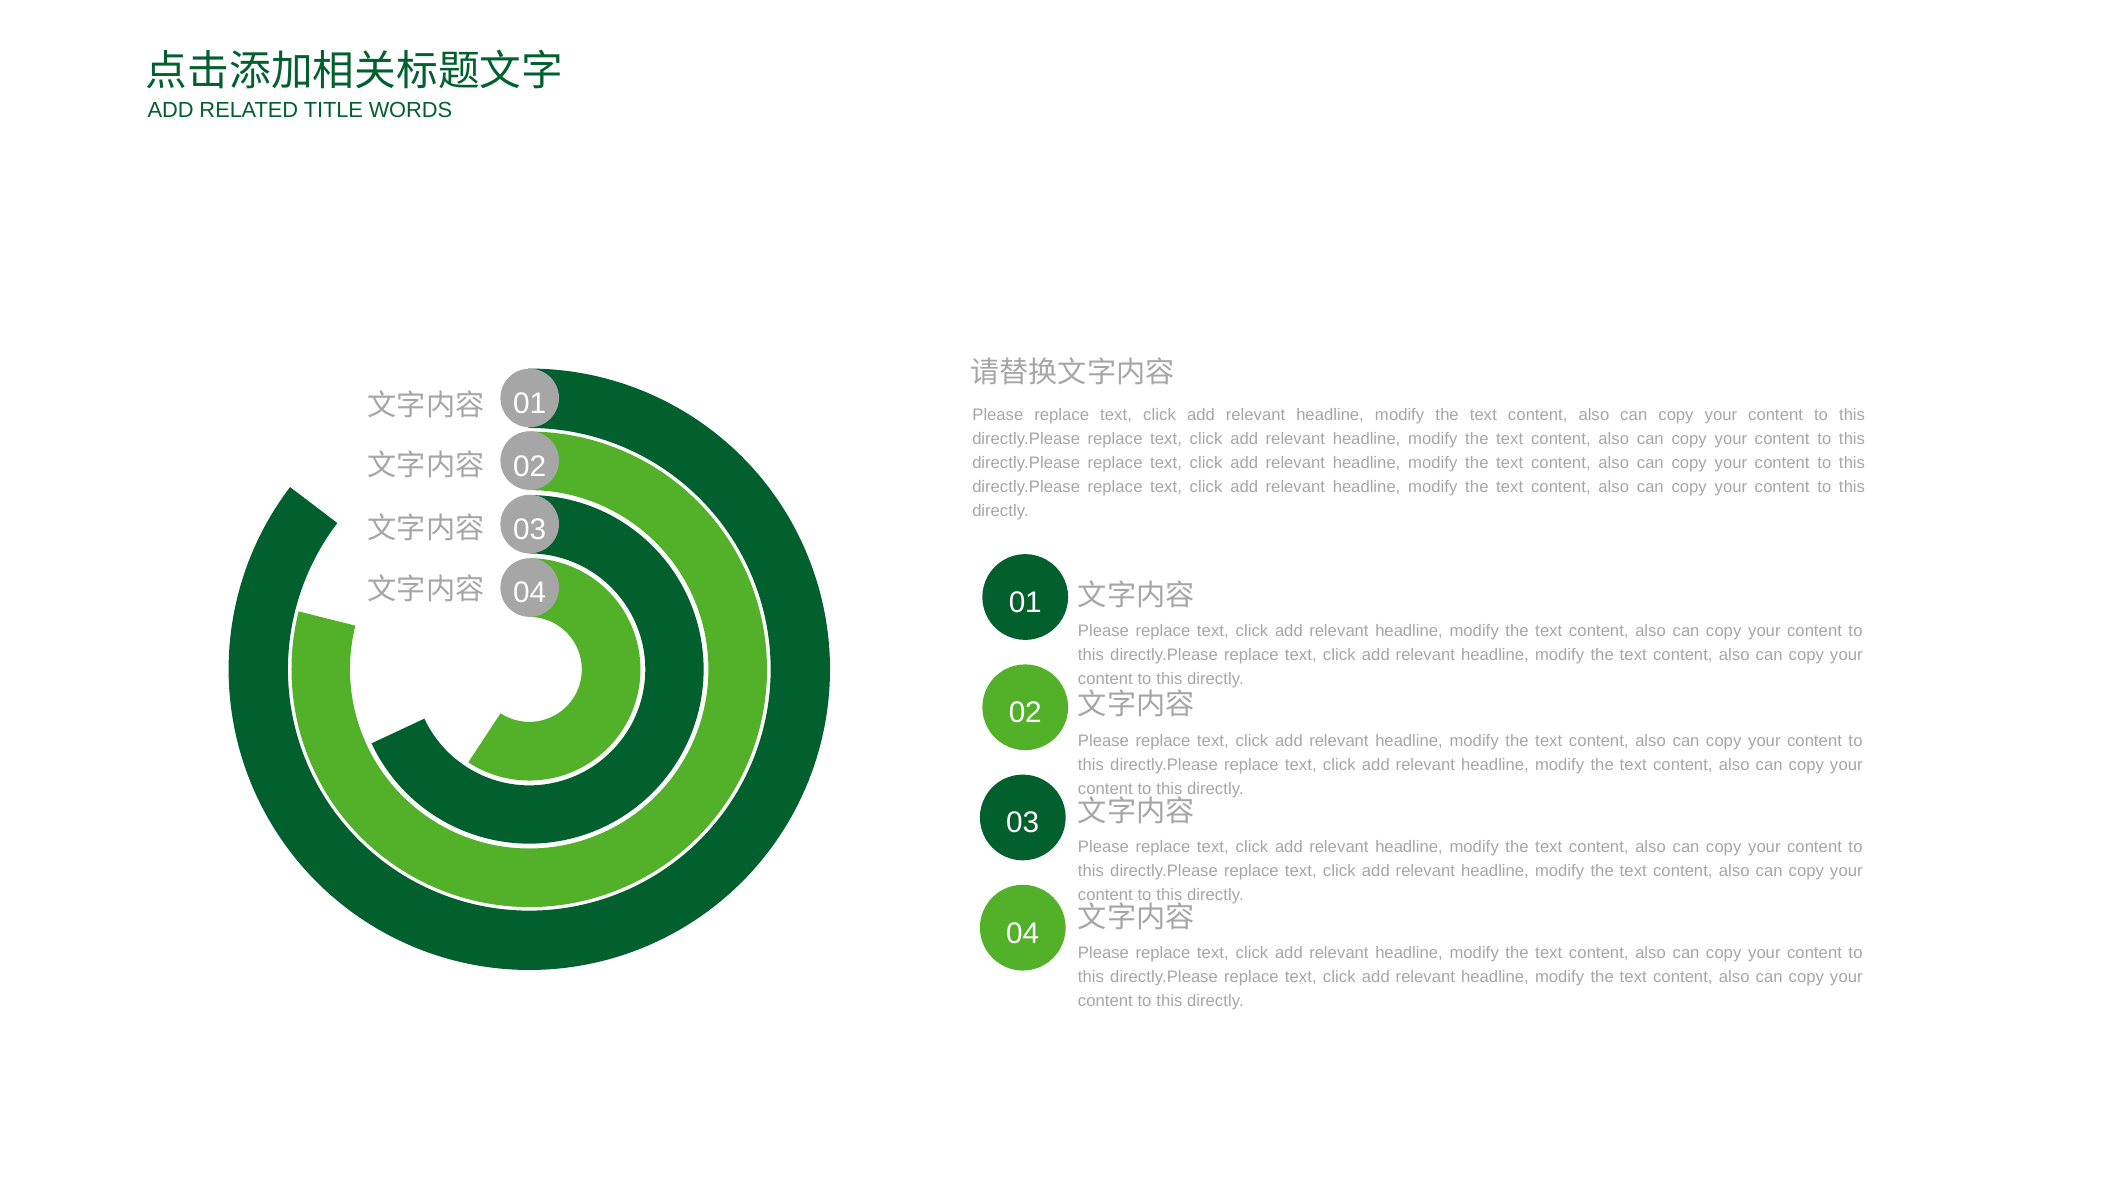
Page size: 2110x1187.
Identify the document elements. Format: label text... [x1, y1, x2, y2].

text_box 文字内容 [1077, 688, 1251, 721]
text_box Please replace text, click add relevant headline, modify the text content, also can copy your content to this directly.Please replace text, click add relevant headline, modify the text content, also can copy your content to this directly. [1077, 937, 1864, 1010]
text_box 文字内容 [1077, 904, 1251, 933]
text_box 02 [981, 663, 1070, 752]
text_box 点击添加相关标题文字 [145, 43, 564, 95]
text_box Please replace text, click add relevant headline, modify the text content, also can copy your content to this directly.Please replace text, click add relevant headline, modify the text content, also can copy your content to this directly. [1077, 615, 1864, 688]
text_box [228, 368, 830, 971]
text_box Please replace text, click add relevant headline, modify the text content, also can copy your content to this directly.Please replace text, click add relevant headline, modify the text content, also can copy your content to this directly. [1077, 831, 1864, 904]
text_box 文字内容 [1077, 569, 1251, 611]
text_box 03 [978, 773, 1067, 862]
text_box ADD RELATED TITLE WORDS [147, 96, 453, 123]
text_box Please replace text, click add relevant headline, modify the text content, also can copy your content to this directly.Please replace text, click add relevant headline, modify the text content, also can copy your content to this directly. [1077, 725, 1864, 798]
text_box Please replace text, click add relevant headline, modify the text content, also can copy your content to this directly.Please replace text, click add relevant headline, modify the text content, also can copy your content to this directly.Please replace text, click add relevant headline, modify the text content, also can copy your content to this directly.Please replace text, click add relevant headline, modify the text content, also can copy your content to this directly. [972, 399, 1867, 520]
text_box 请替换文字内容 [970, 346, 1209, 389]
text_box 04 [978, 883, 1067, 972]
text_box 文字内容 [1077, 798, 1251, 827]
text_box 01 [981, 553, 1070, 641]
